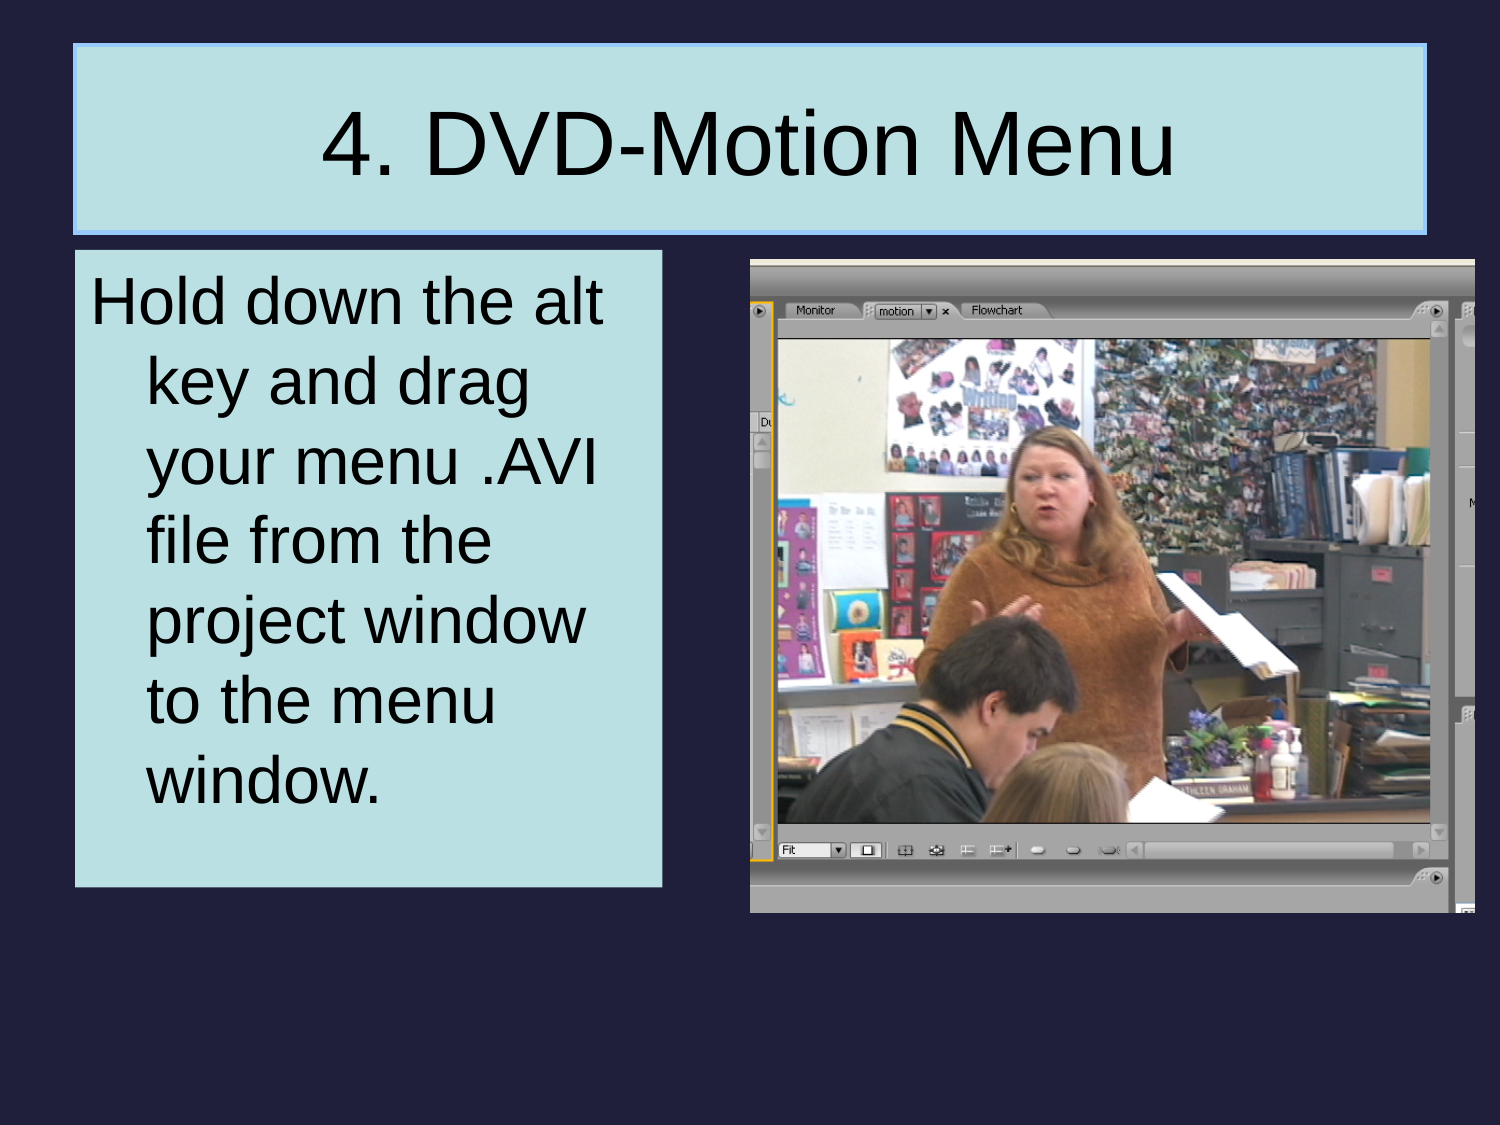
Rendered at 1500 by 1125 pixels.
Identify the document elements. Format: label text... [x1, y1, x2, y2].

list Hold down the alt key and drag your menu .AVI file from the project window to the menu window. [74, 249, 663, 888]
title 4. DVD-Motion Menu [74, 44, 1426, 233]
picture [749, 259, 1476, 913]
